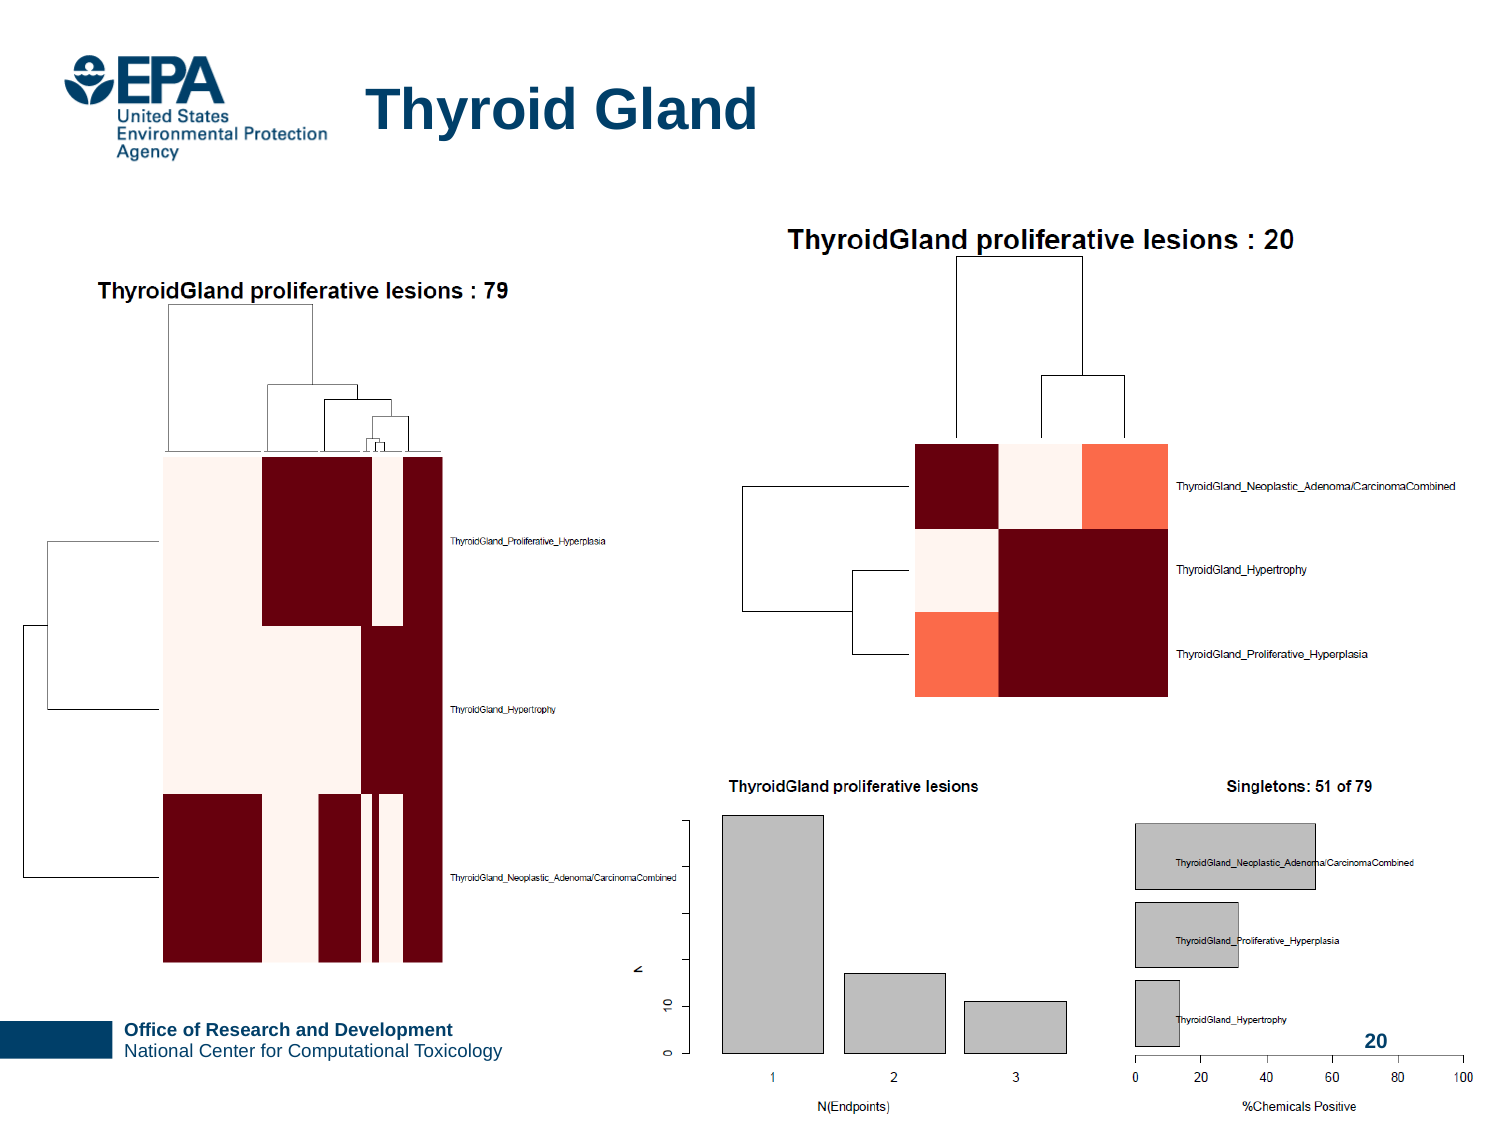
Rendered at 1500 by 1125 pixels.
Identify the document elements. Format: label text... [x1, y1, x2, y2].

title Thyroid Gland [349, 87, 1351, 126]
picture [0, 0, 1500, 1125]
